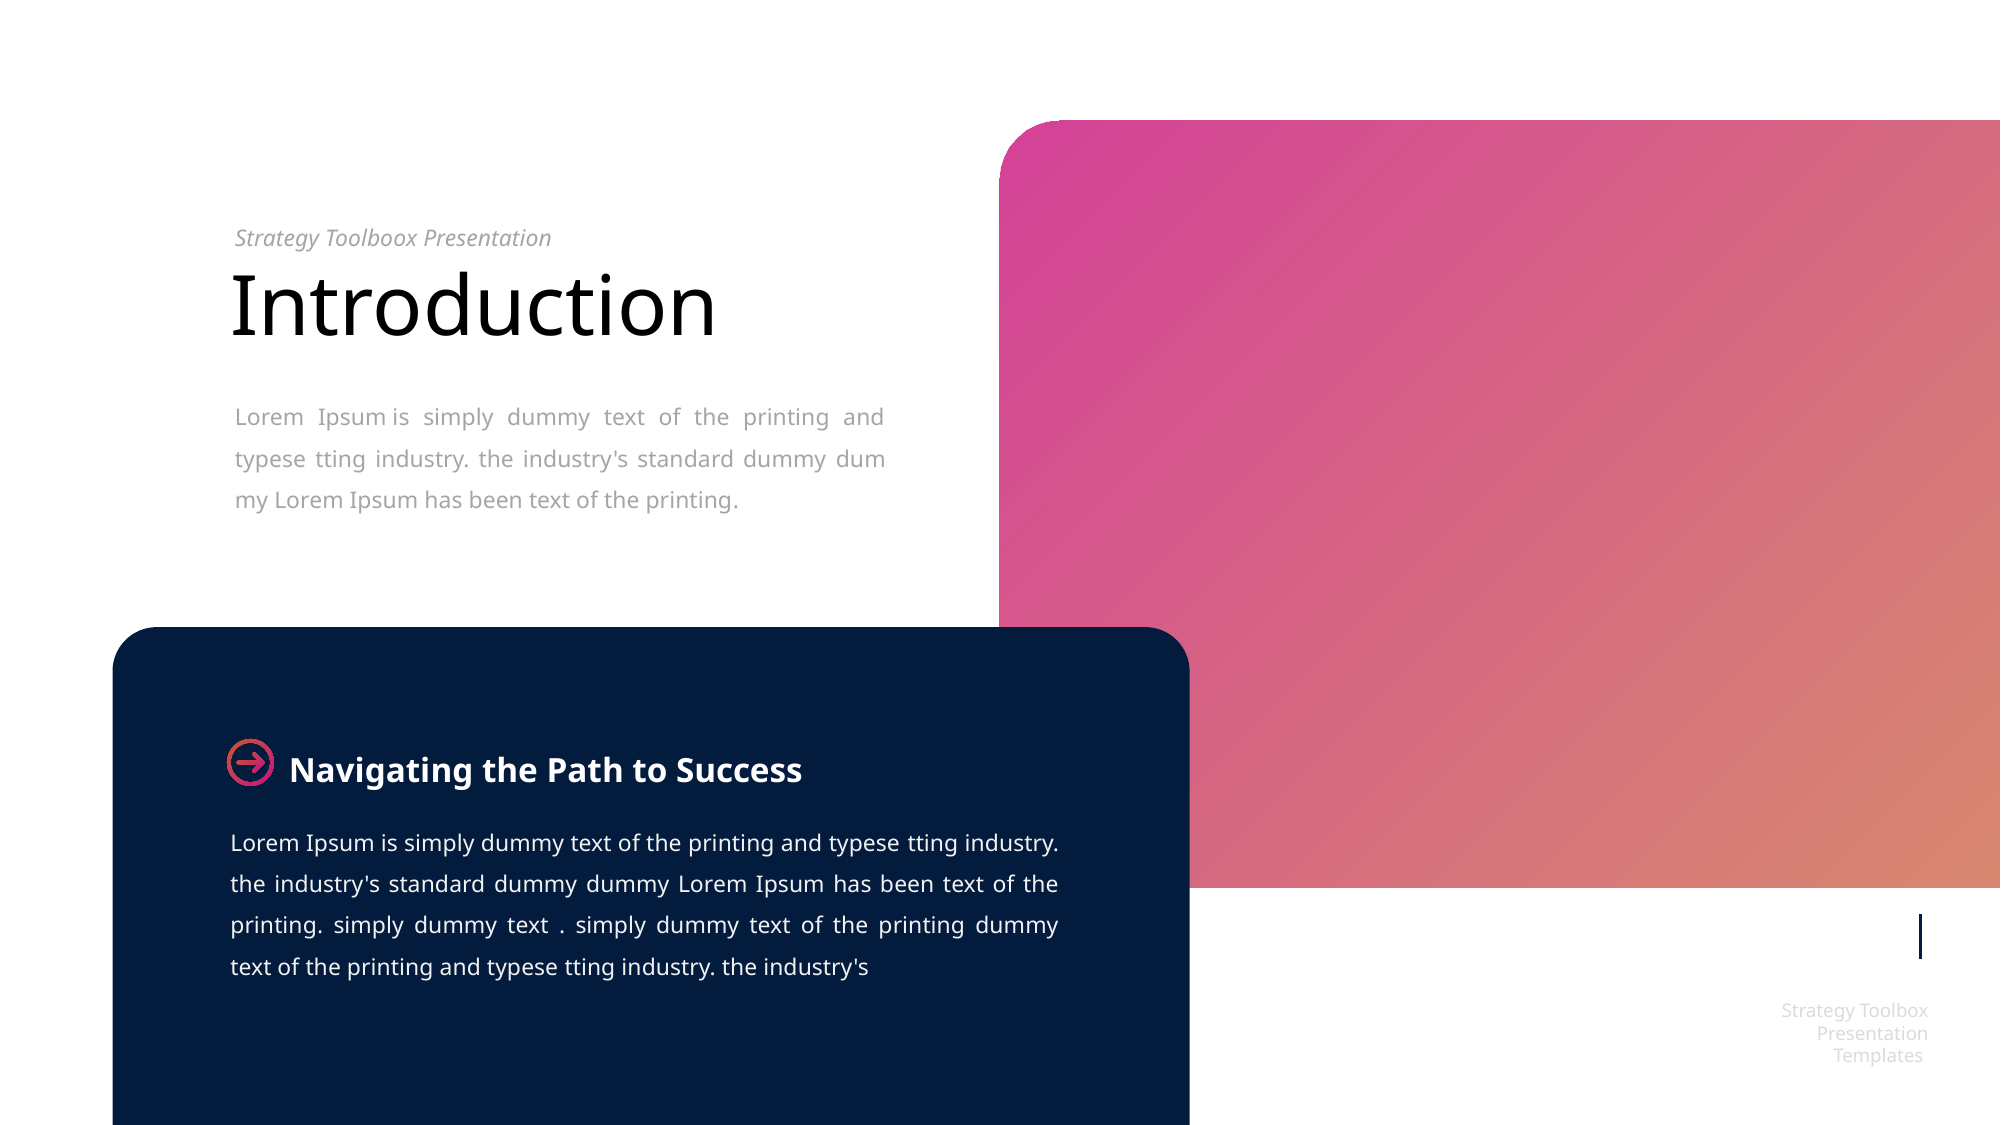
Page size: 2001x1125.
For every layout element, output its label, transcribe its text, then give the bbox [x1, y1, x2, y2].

text_box Strategy Toolbox Presentation Templates [1716, 991, 1943, 1074]
text_box Introduction [215, 244, 972, 360]
picture [999, 120, 2000, 888]
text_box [226, 738, 274, 786]
text_box Lorem Ipsum is simply dummy text of the printing and typese tting industry. the industry's standard dummy dummy Lorem Ipsum has been text of the printing. simply dummy text . simply dummy text of the printing dummy text of the printing and typese tting industry. the industry's [215, 807, 1074, 987]
text_box Strategy Toolboox Presentation [220, 202, 619, 258]
text_box [111, 626, 1191, 1125]
text_box Lorem Ipsum is simply dummy text of the printing and typese tting industry. the industry's standard dummy dum my Lorem Ipsum has been text of the printing. [220, 381, 901, 521]
text_box Navigating the Path to Success [273, 722, 999, 797]
